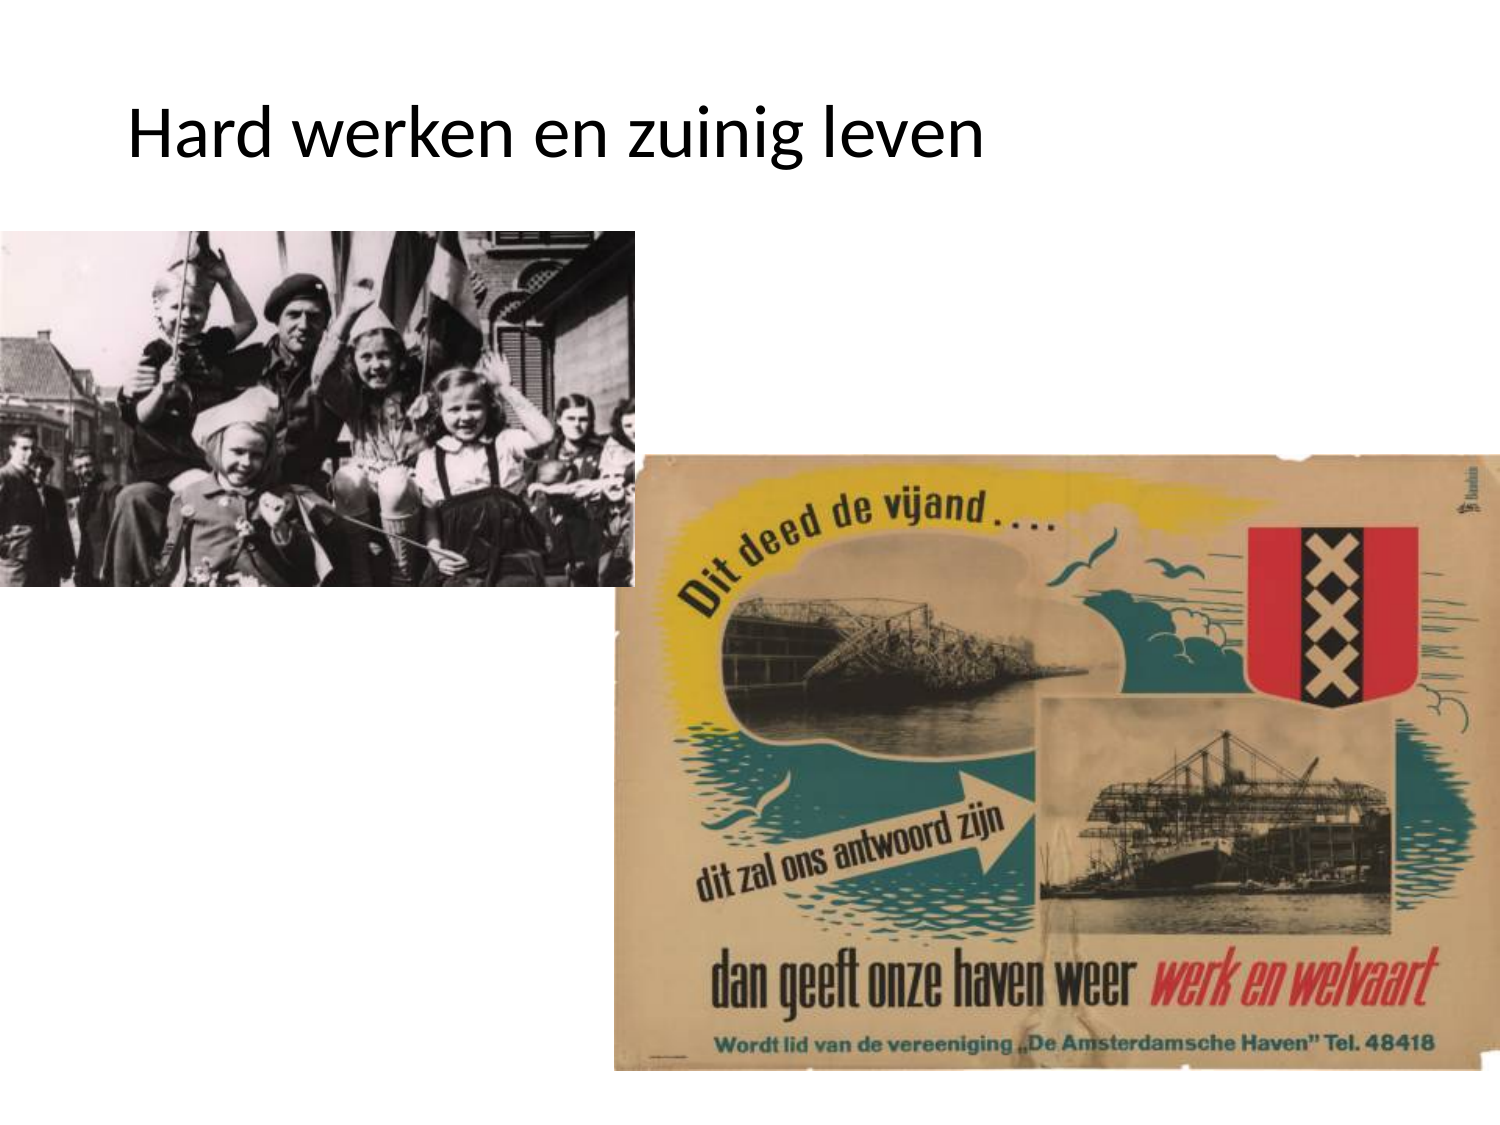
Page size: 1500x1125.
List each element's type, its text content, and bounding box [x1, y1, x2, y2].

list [0, 231, 636, 587]
picture [613, 453, 1500, 1071]
title Hard werken en zuinig leven [112, 75, 1388, 213]
